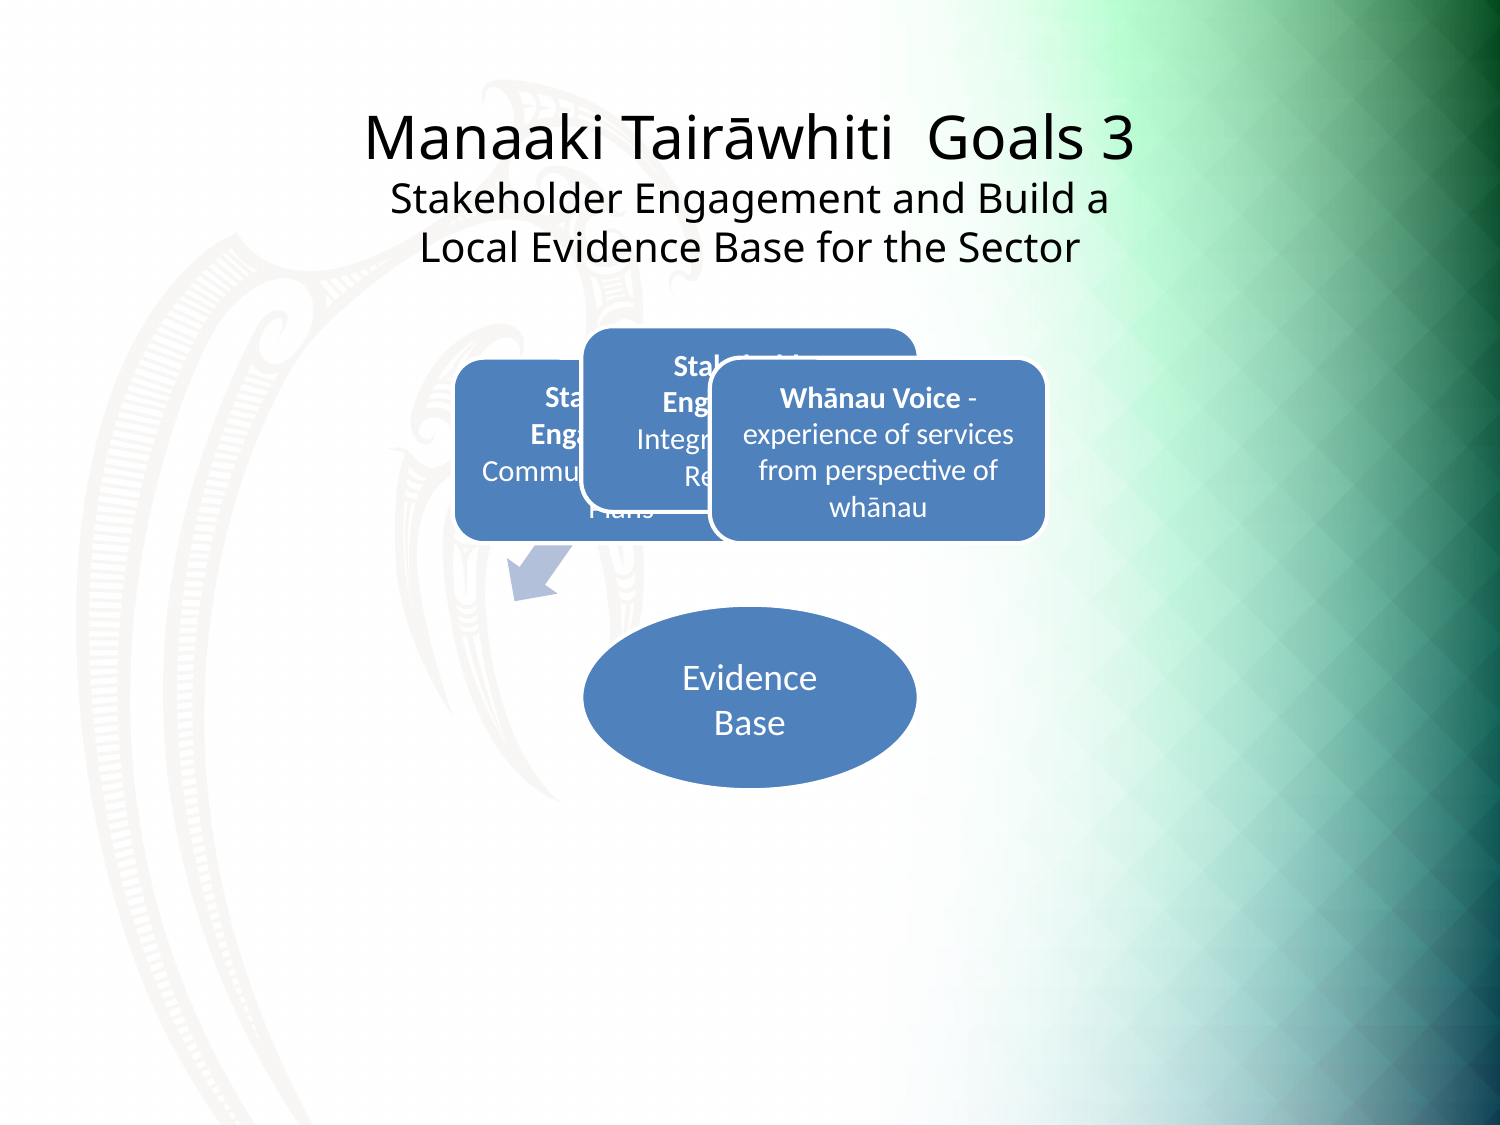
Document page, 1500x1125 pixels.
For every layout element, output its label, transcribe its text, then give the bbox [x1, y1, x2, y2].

picture [0, 0, 1500, 1125]
title Manaaki Tairāwhiti Goals 3 Stakeholder Engagement and Build a Local Evidence Base for the Sector [75, 91, 1425, 279]
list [74, 325, 1426, 1069]
